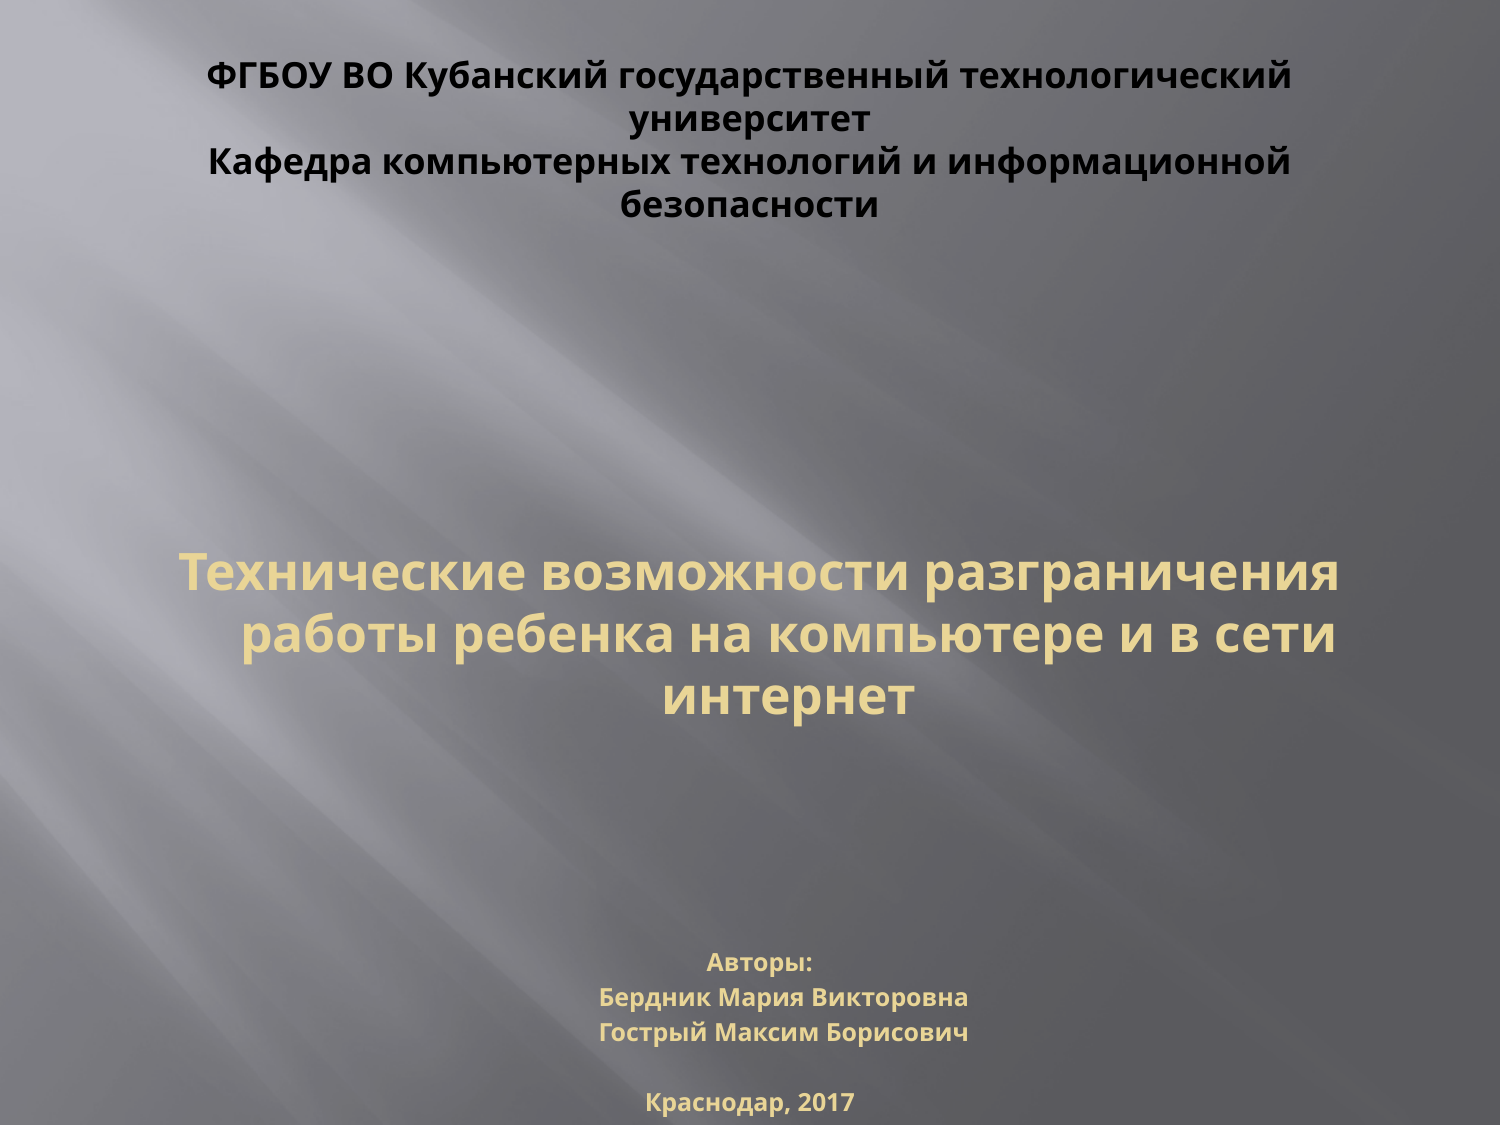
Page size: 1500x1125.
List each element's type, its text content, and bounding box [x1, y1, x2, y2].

title ФГБОУ ВО Кубанский государственный технологический университет Кафедра компьютерных технологий и информационной безопасности [75, 45, 1425, 233]
list Технические возможности разграничения работы ребенка на компьютере и в сети интернет Авторы: Бердник Мария Викторовна Гострый Максим Борисович Краснодар, 2017 [75, 243, 1425, 1125]
